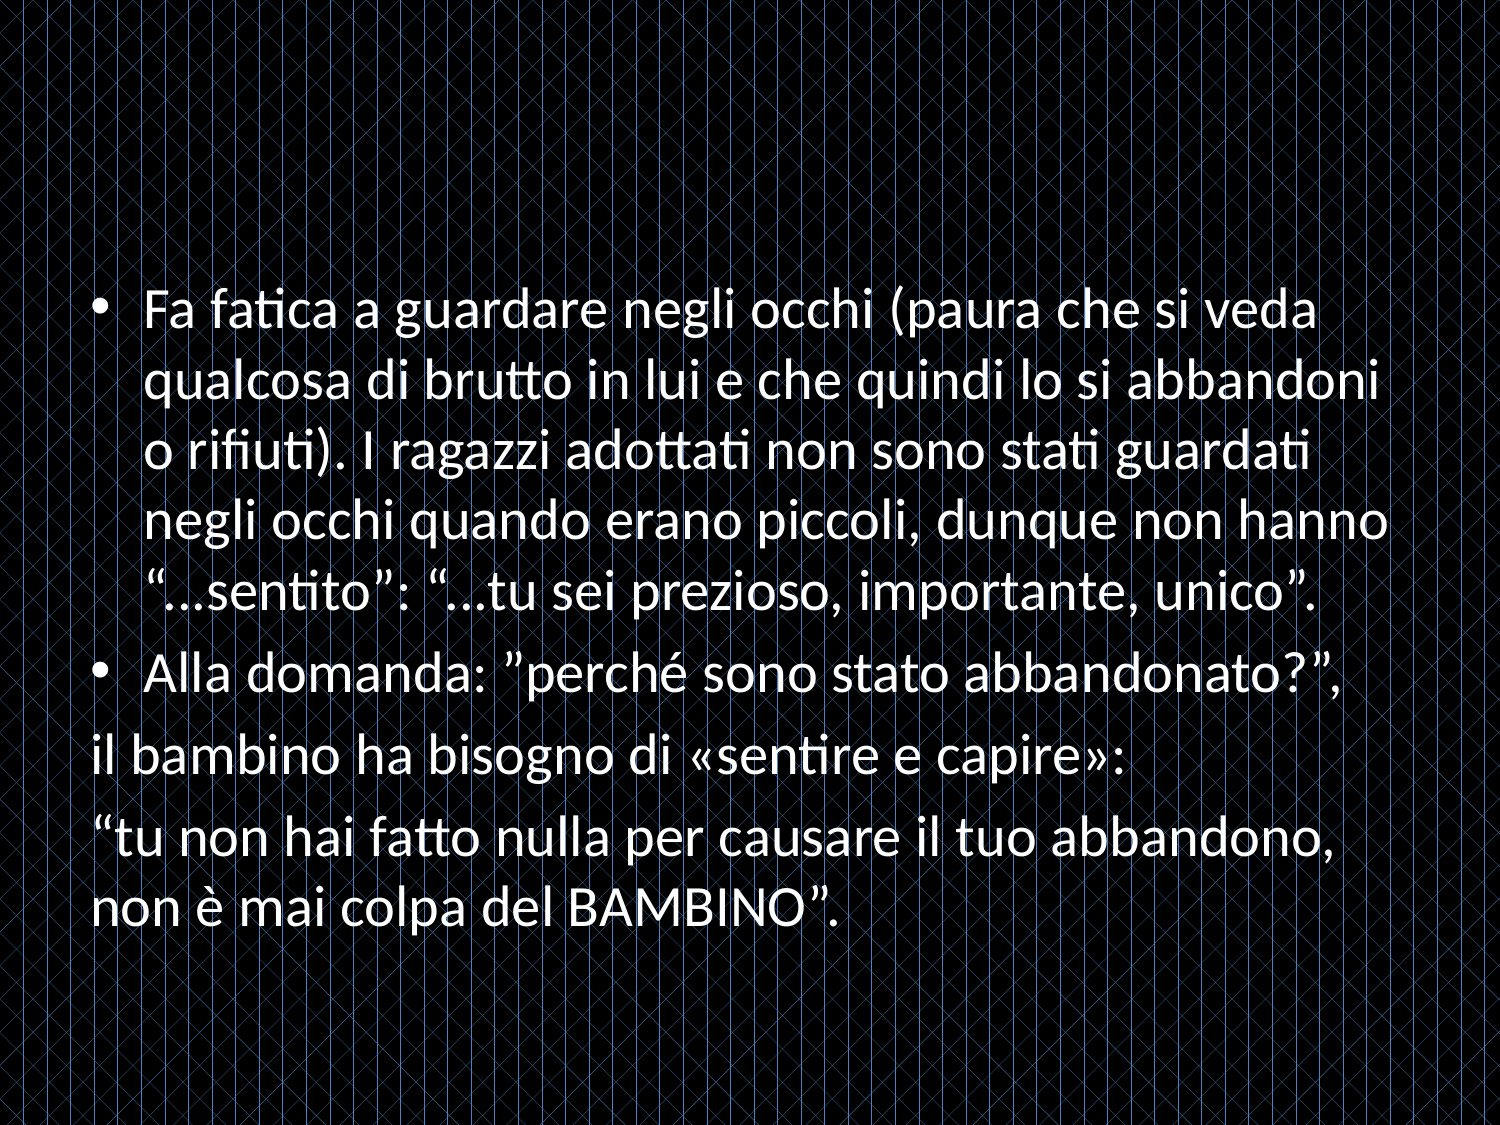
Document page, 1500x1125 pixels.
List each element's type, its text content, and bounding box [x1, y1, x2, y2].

list Fa fatica a guardare negli occhi (paura che si veda qualcosa di brutto in lui e che quindi lo si abbandoni o rifiuti). I ragazzi adottati non sono stati guardati negli occhi quando erano piccoli, dunque non hanno “...sentito”: “...tu sei prezioso, importante, unico”. Alla domanda: ”perché sono stato abbandonato?”, il bambino ha bisogno di «sentire e capire»: “tu non hai fatto nulla per causare il tuo abbandono, non è mai colpa del BAMBINO”. [75, 262, 1425, 1005]
